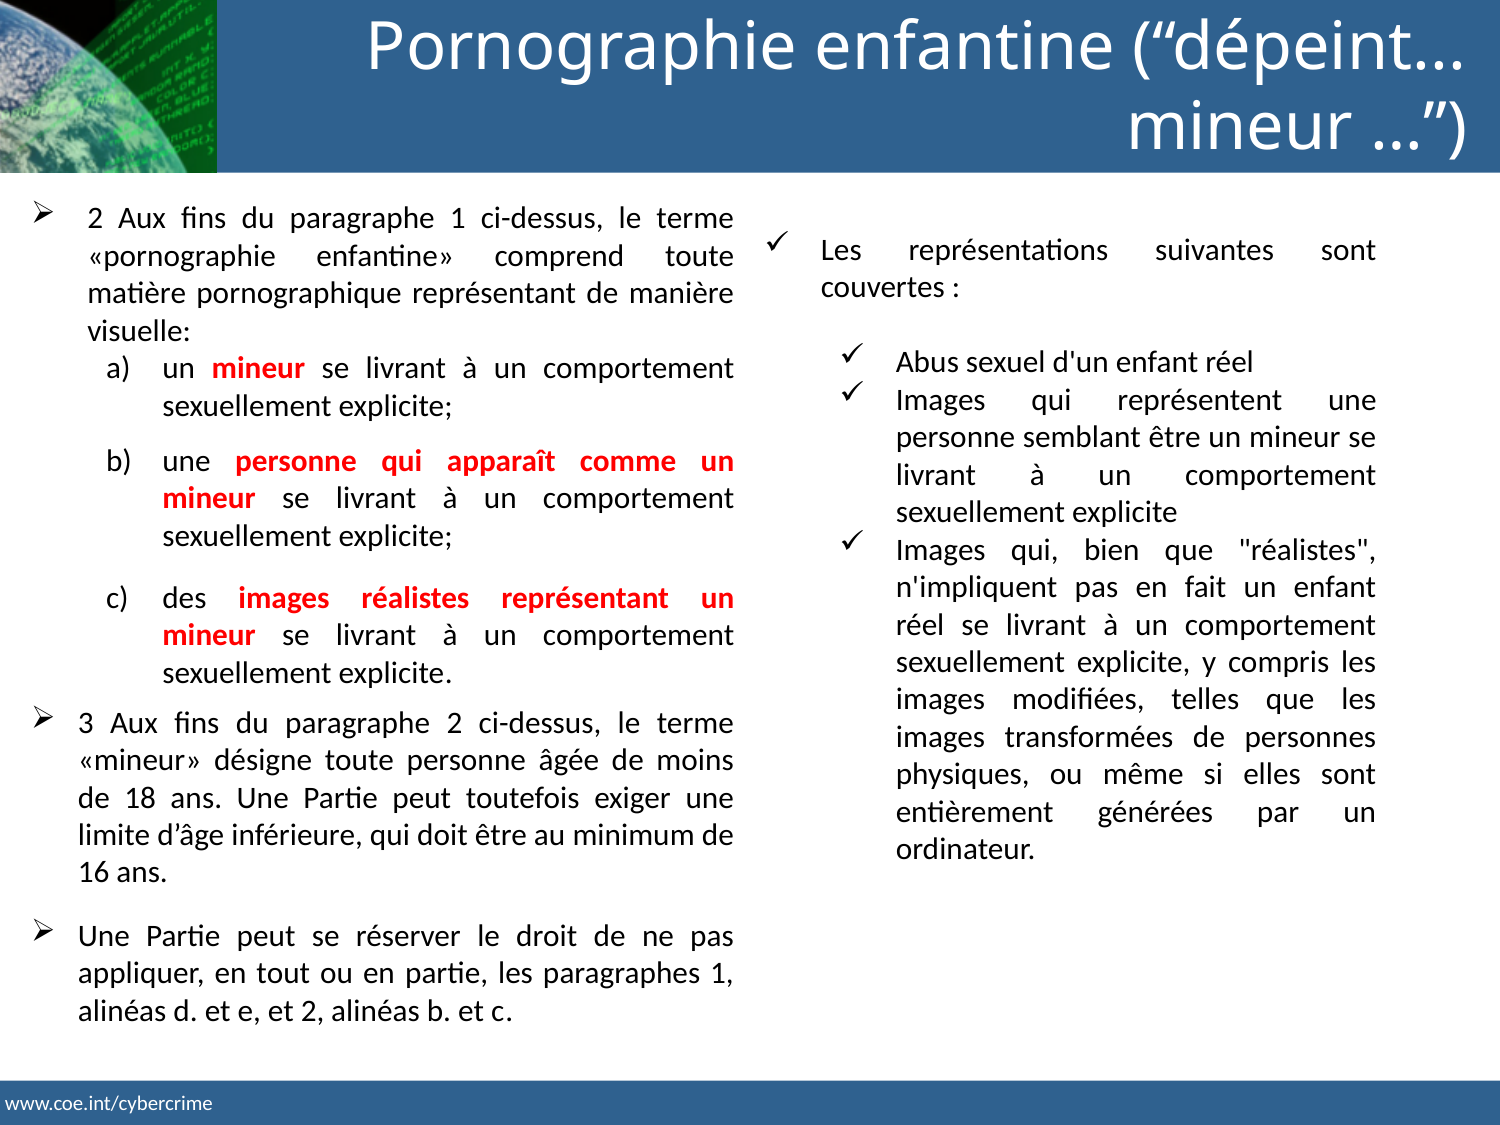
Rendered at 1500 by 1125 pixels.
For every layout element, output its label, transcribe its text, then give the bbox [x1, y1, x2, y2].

text_box Pornographie enfantine (“dépeint... mineur …”) [230, 0, 1483, 171]
text_box 2 Aux fins du paragraphe 1 ci-dessus, le terme «pornographie enfantine» comprend toute matière pornographique représentant de manière visuelle: un mineur se livrant à un comportement sexuellement explicite; une personne qui apparaît comme un mineur se livrant à un comportement sexuellement explicite; des images réalistes représentant un mineur se livrant à un comportement sexuellement explicite. 3 Aux fins du paragraphe 2 ci-dessus, le terme «mineur» désigne toute personne âgée de moins de 18 ans. Une Partie peut toutefois exiger une limite d’âge inférieure, qui doit être au minimum de 16 ans. Une Partie peut se réserver le droit de ne pas appliquer, en tout ou en partie, les paragraphes 1, alinéas d. et e, et 2, alinéas b. et c. [16, 190, 750, 1036]
text_box Les représentations suivantes sont couvertes : Abus sexuel d'un enfant réel Images qui représentent une personne semblant être un mineur se livrant à un comportement sexuellement explicite Images qui, bien que "réalistes", n'impliquent pas en fait un enfant réel se livrant à un comportement sexuellement explicite, y compris les images modifiées, telles que les images transformées de personnes physiques, ou même si elles sont entièrement générées par un ordinateur. [750, 221, 1392, 874]
picture [0, 0, 217, 173]
